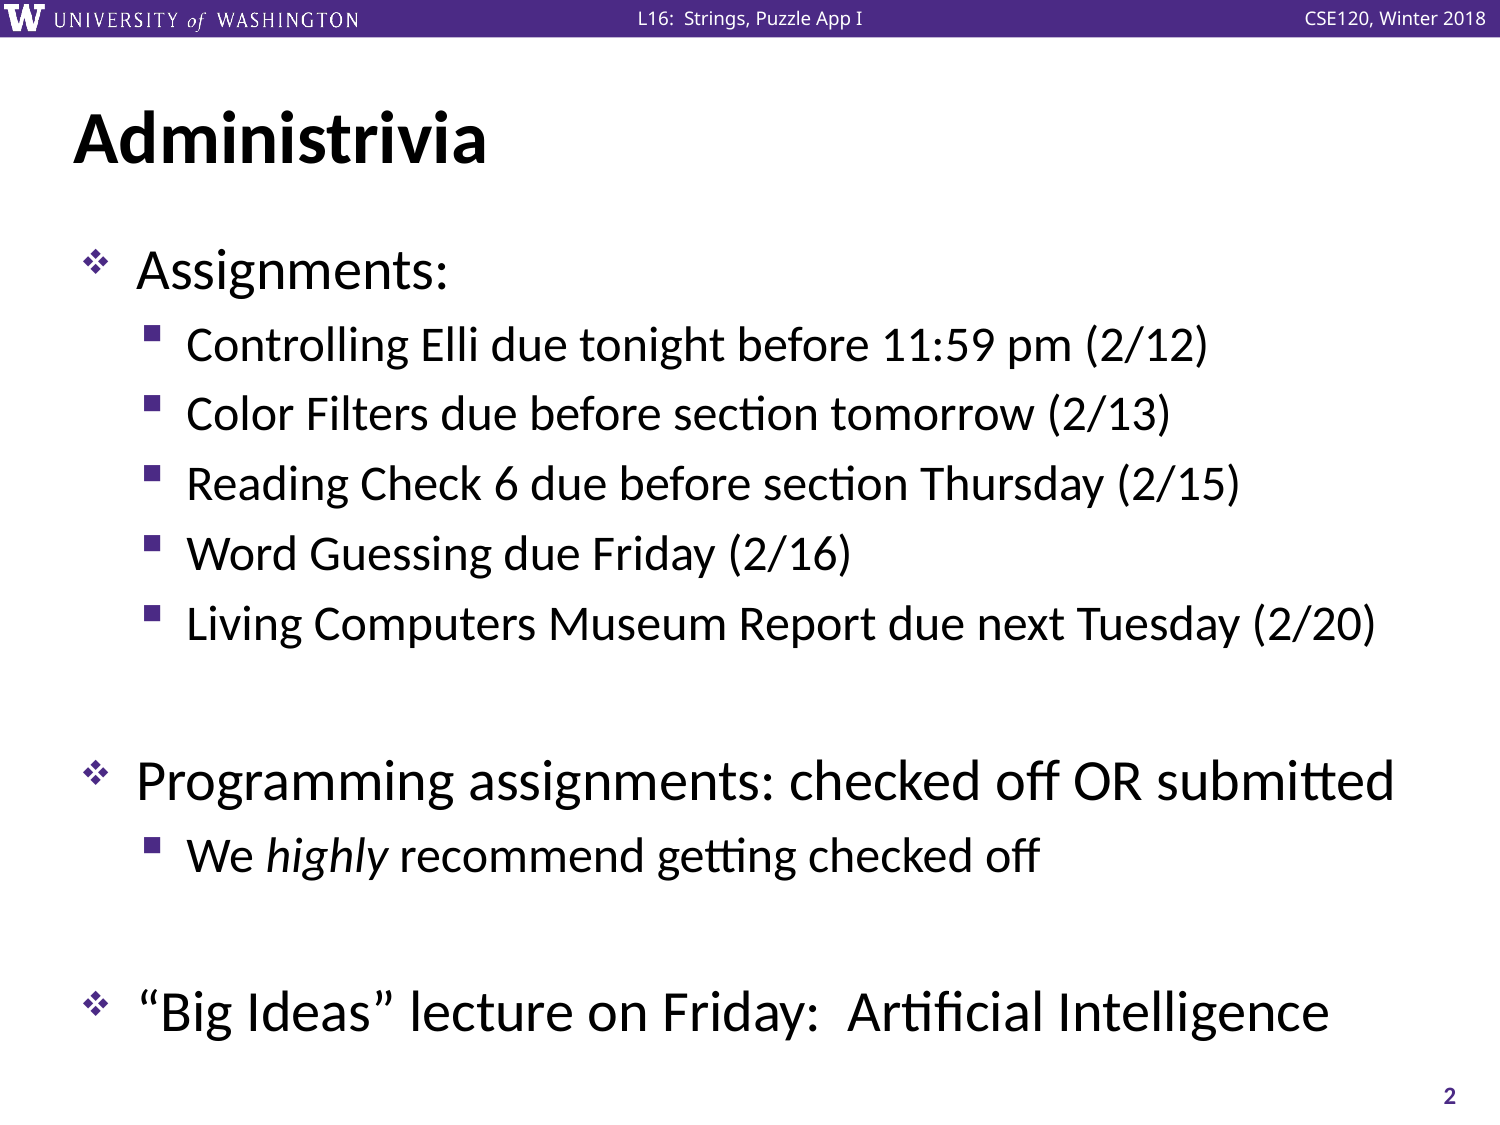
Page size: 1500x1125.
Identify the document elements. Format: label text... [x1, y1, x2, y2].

title Administrivia [58, 71, 1438, 197]
picture [4, 4, 358, 32]
slide_number 2 [1400, 1065, 1500, 1125]
list Assignments: Controlling Elli due tonight before 11:59 pm (2/12) Color Filters due before section tomorrow (2/13) Reading Check 6 due before section Thursday (2/15) Word Guessing due Friday (2/16) Living Computers Museum Report due next Tuesday (2/20) Programming assignments: checked off OR submitted We highly recommend getting checked off “Big Ideas” lecture on Friday: Artificial Intelligence [64, 223, 1438, 1040]
